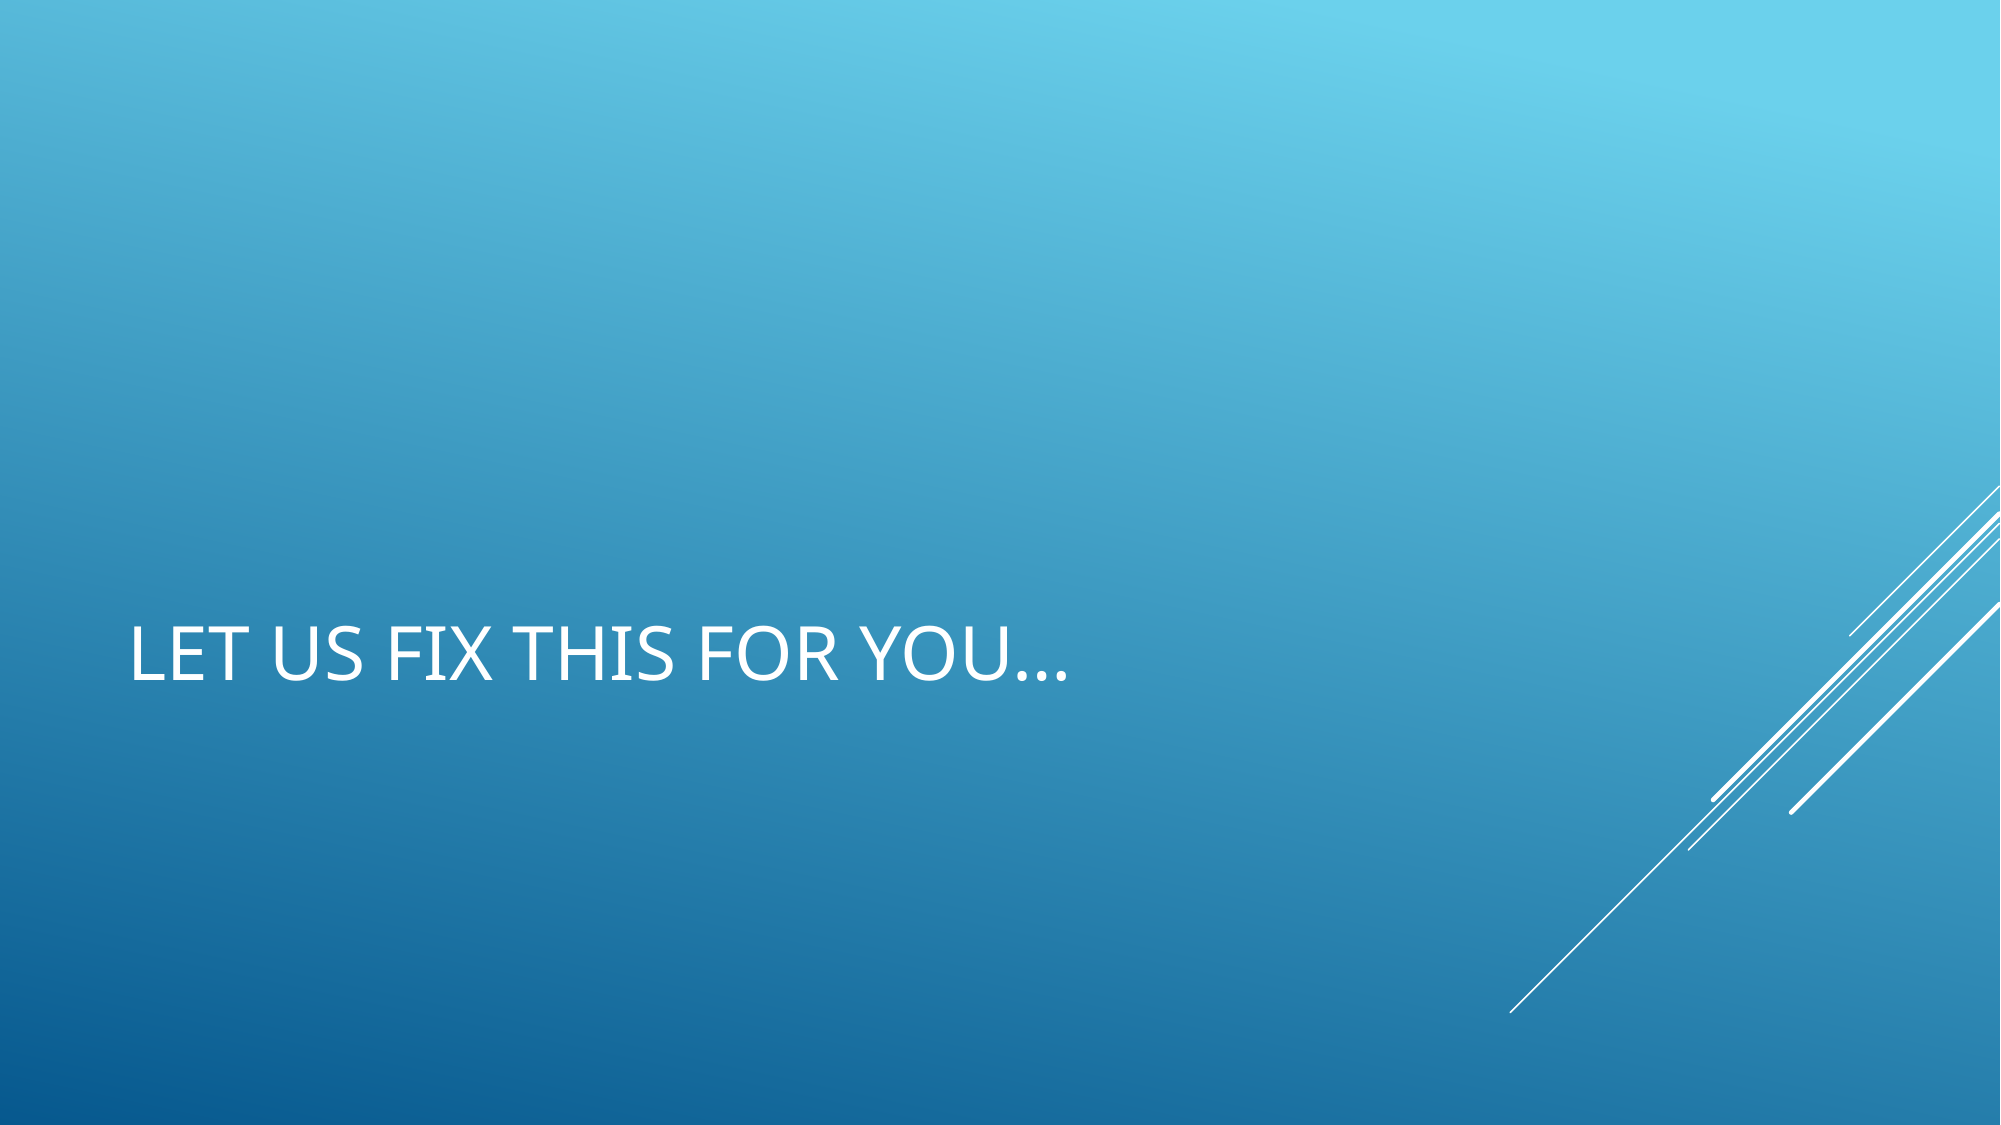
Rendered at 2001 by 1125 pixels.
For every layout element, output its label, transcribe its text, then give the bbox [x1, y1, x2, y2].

title Let us fix this for you… [112, 329, 1513, 704]
